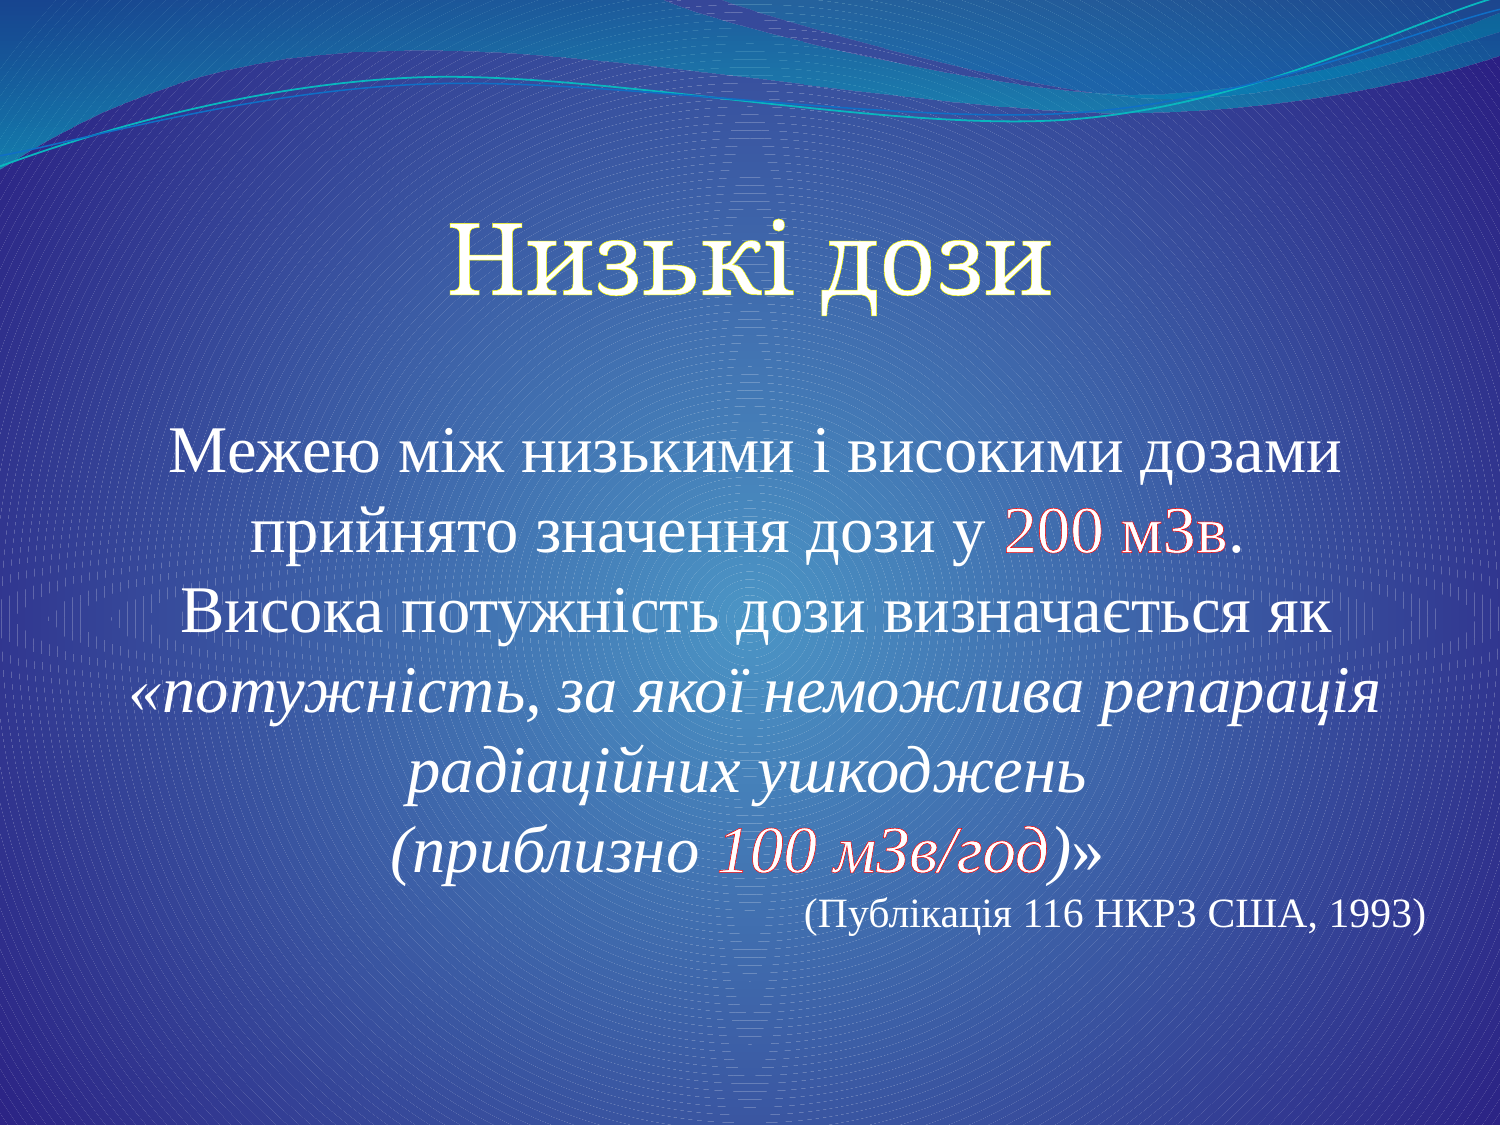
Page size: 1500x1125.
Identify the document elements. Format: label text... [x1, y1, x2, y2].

text_box Межею між низькими і високими дозами прийнято значення дози у 200 мЗв. Висока потужність дози визначається як «потужність, за якої неможлива репарація радіаційних ушкоджень (приблизно 100 мЗв/год)» (Публікація 116 НКРЗ США, 1993) [70, 398, 1442, 943]
text_box Низькі дози [431, 187, 1068, 323]
